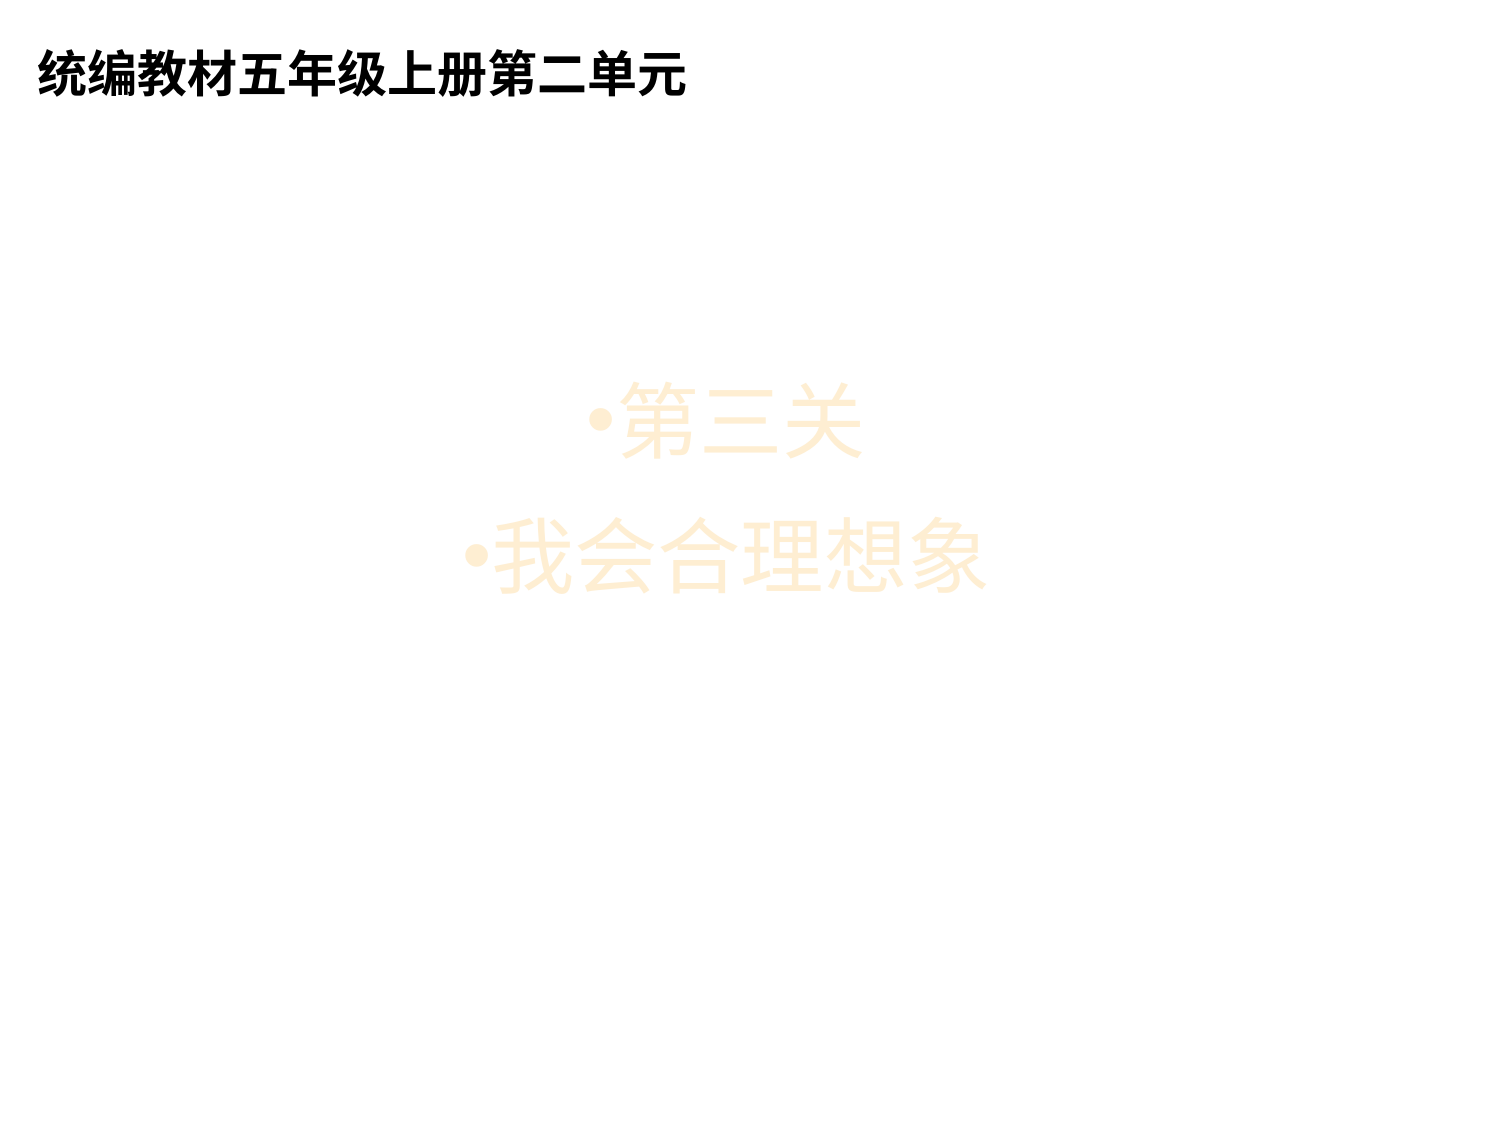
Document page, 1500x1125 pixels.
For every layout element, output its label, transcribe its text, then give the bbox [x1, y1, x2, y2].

text_box 统编教材五年级上册第二单元 [23, 35, 703, 111]
list 第三关 我会合理想象 [79, 341, 1374, 635]
